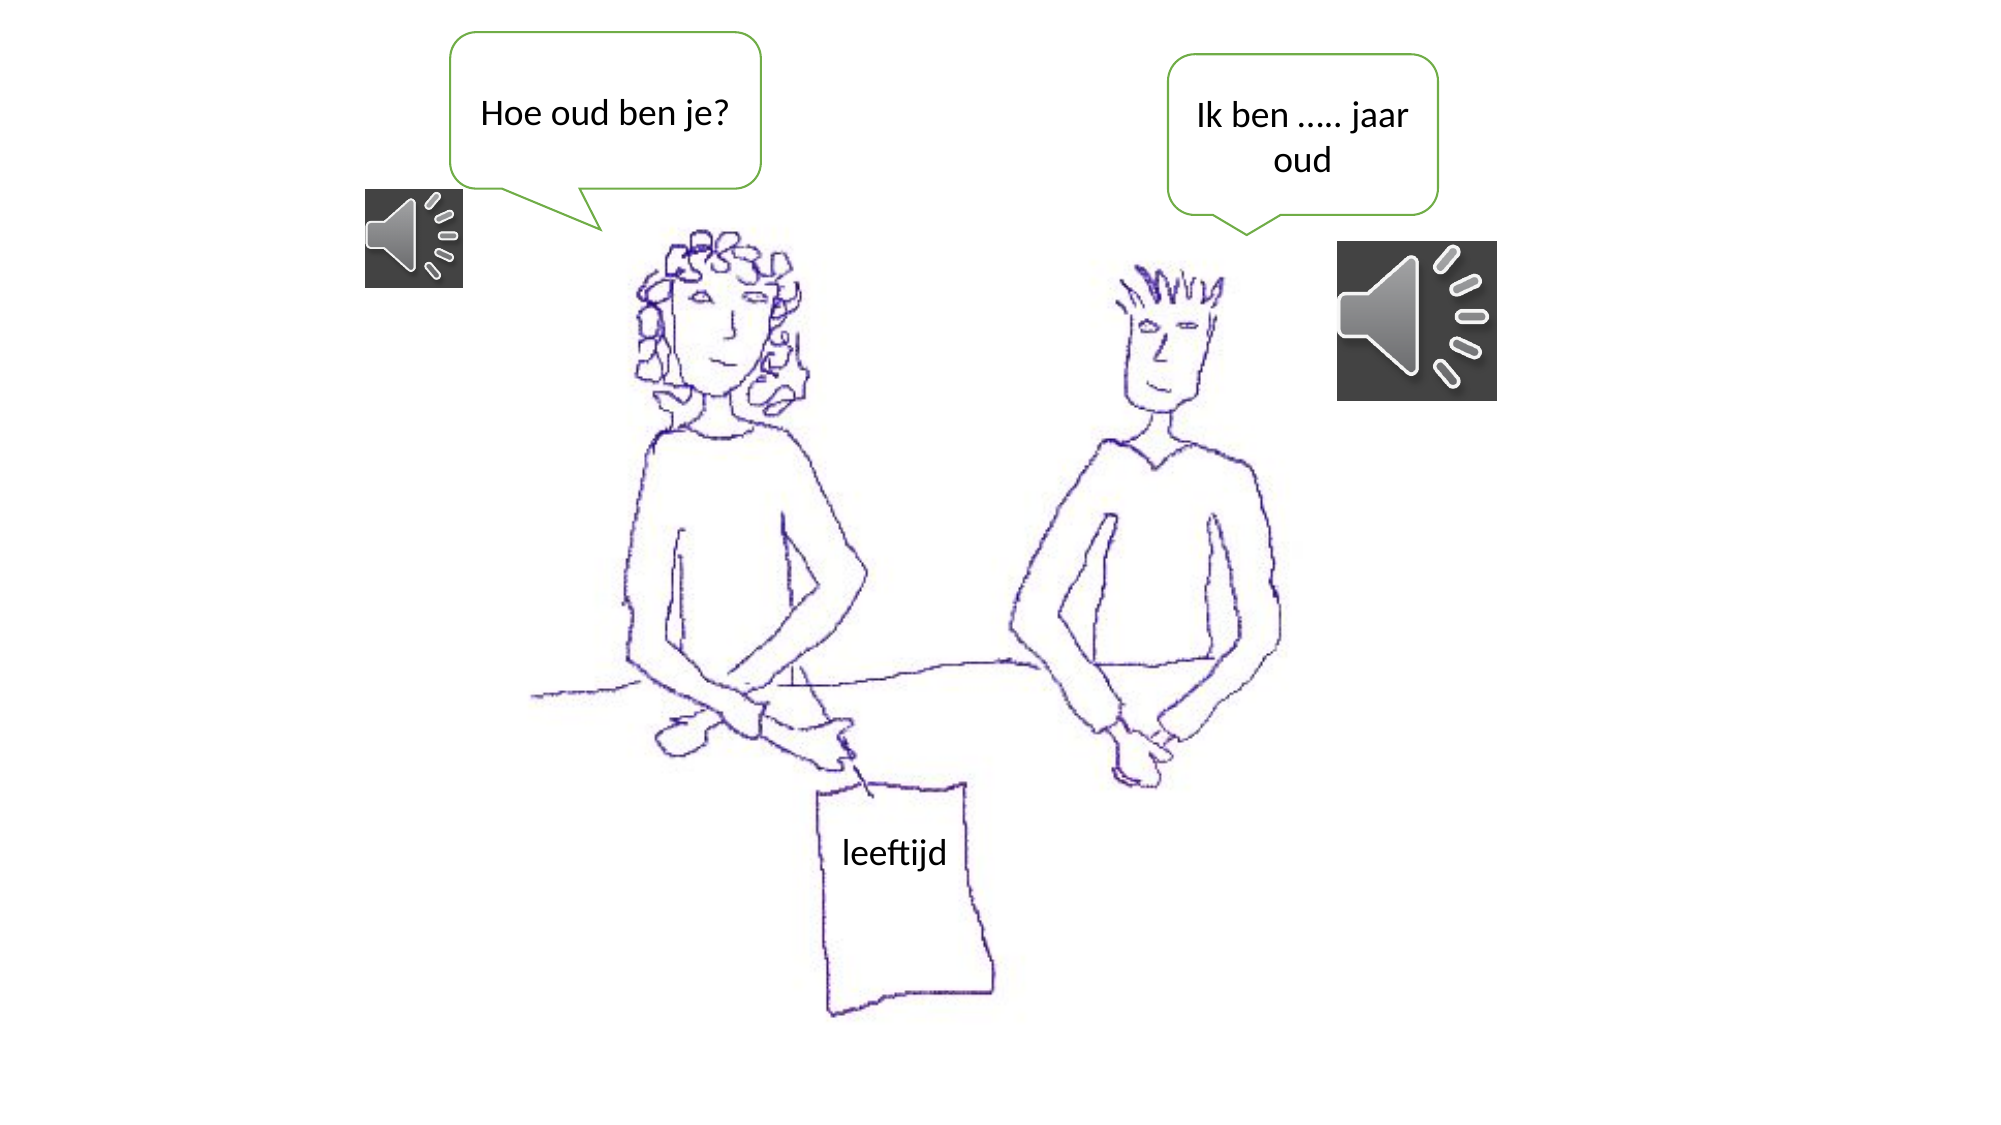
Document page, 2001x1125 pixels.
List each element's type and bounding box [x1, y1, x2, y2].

text_box [364, 32, 1524, 1104]
